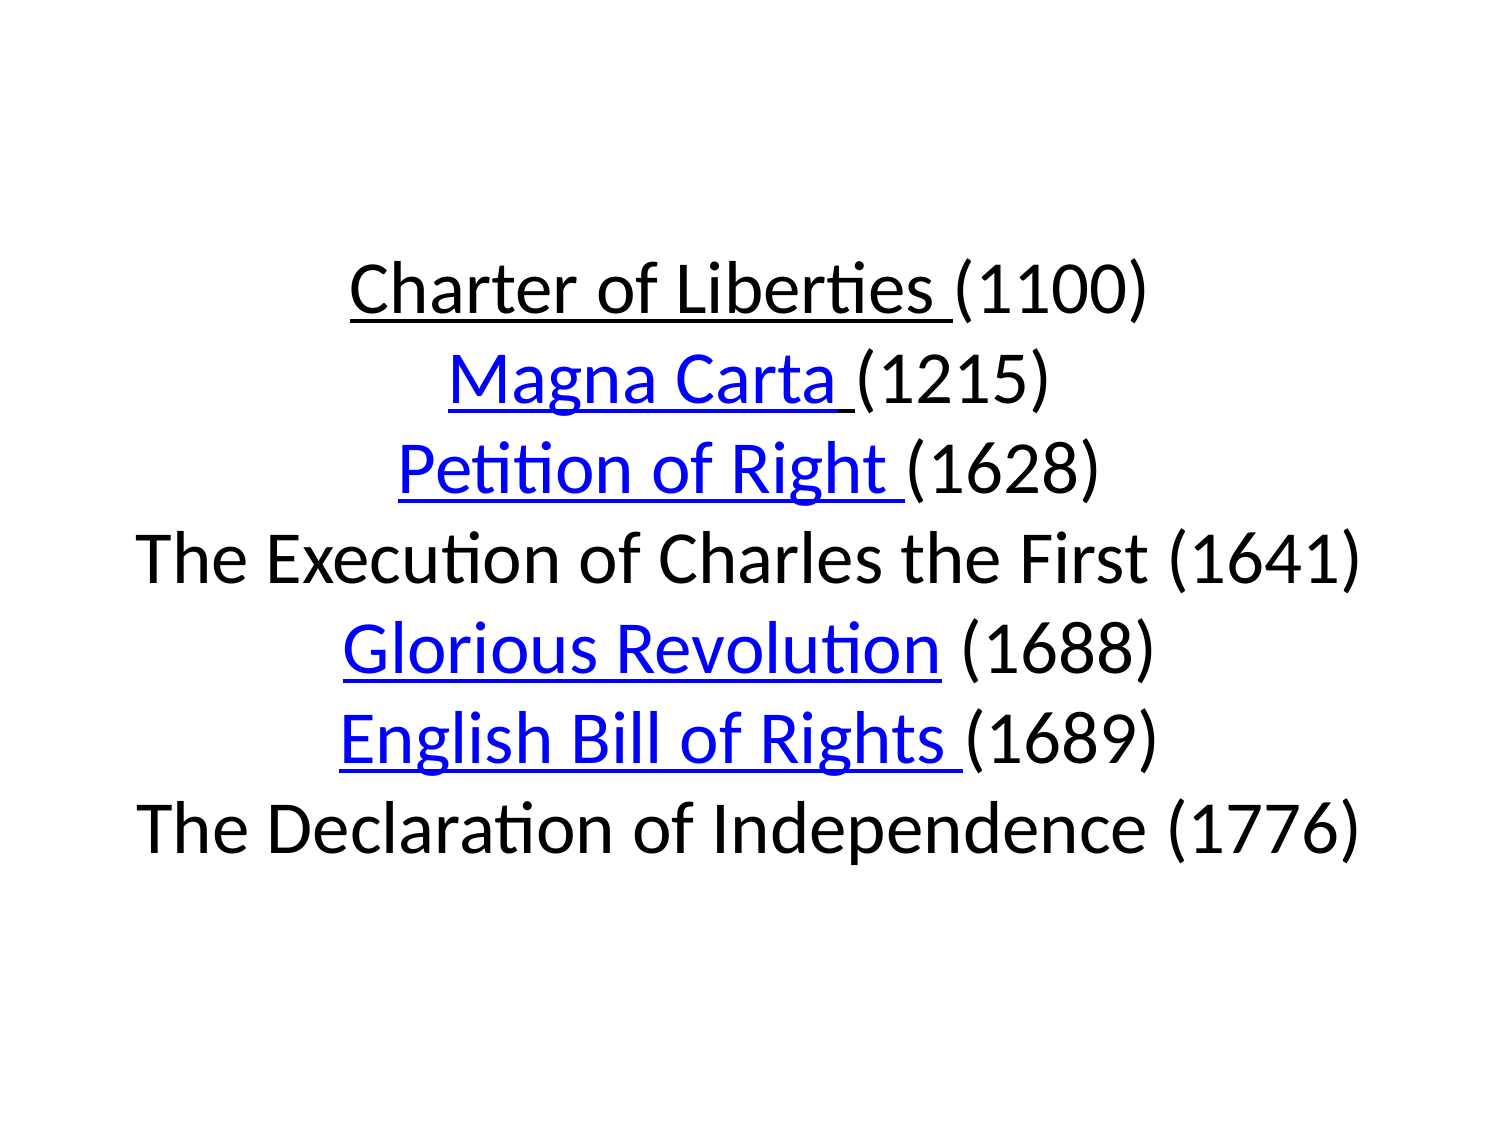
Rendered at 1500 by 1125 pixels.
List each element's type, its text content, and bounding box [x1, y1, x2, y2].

title Charter of Liberties (1100) Magna Carta (1215) Petition of Right (1628) The Execution of Charles the First (1641) Glorious Revolution (1688) English Bill of Rights (1689) The Declaration of Independence (1776) [74, 44, 1426, 1063]
